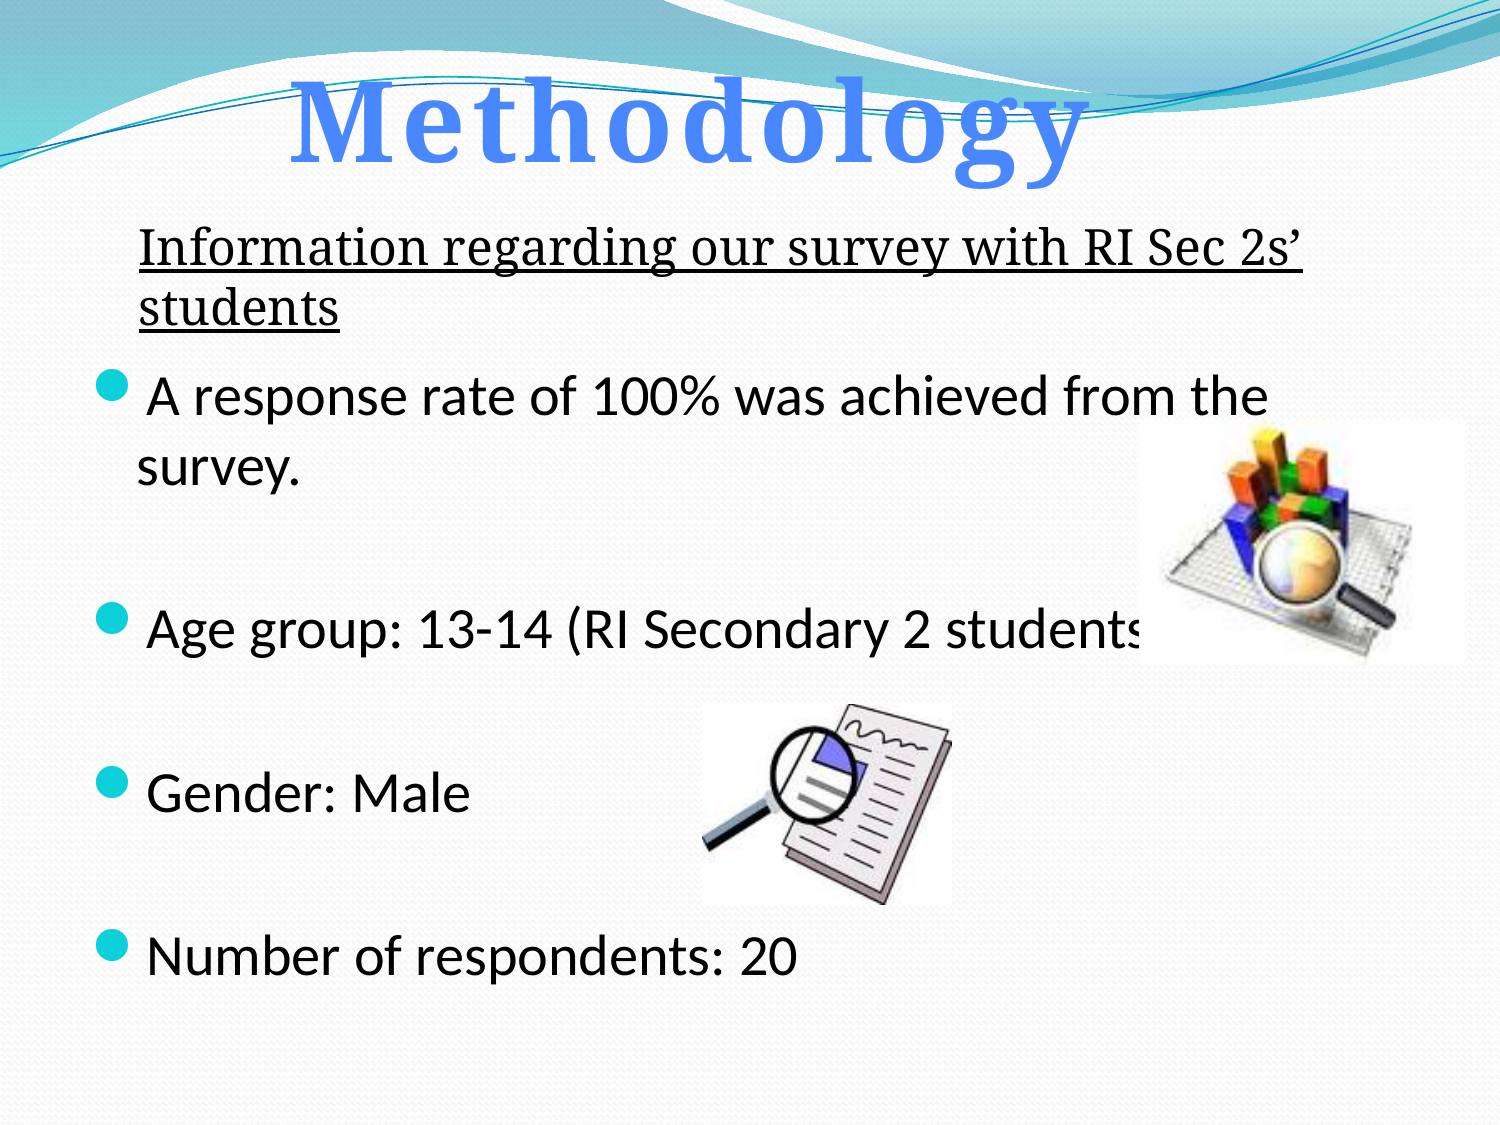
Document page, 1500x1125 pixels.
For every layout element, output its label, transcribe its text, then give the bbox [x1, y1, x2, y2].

text_box Information regarding our survey with RI Sec 2s’ students [123, 208, 1412, 343]
text_box Methodology [273, 42, 1106, 193]
list A response rate of 100% was achieved from the survey. Age group: 13-14 (RI Secondary 2 students) Gender: Male Number of respondents: 20 [76, 349, 1427, 1093]
picture [1139, 420, 1465, 665]
picture [702, 703, 952, 906]
